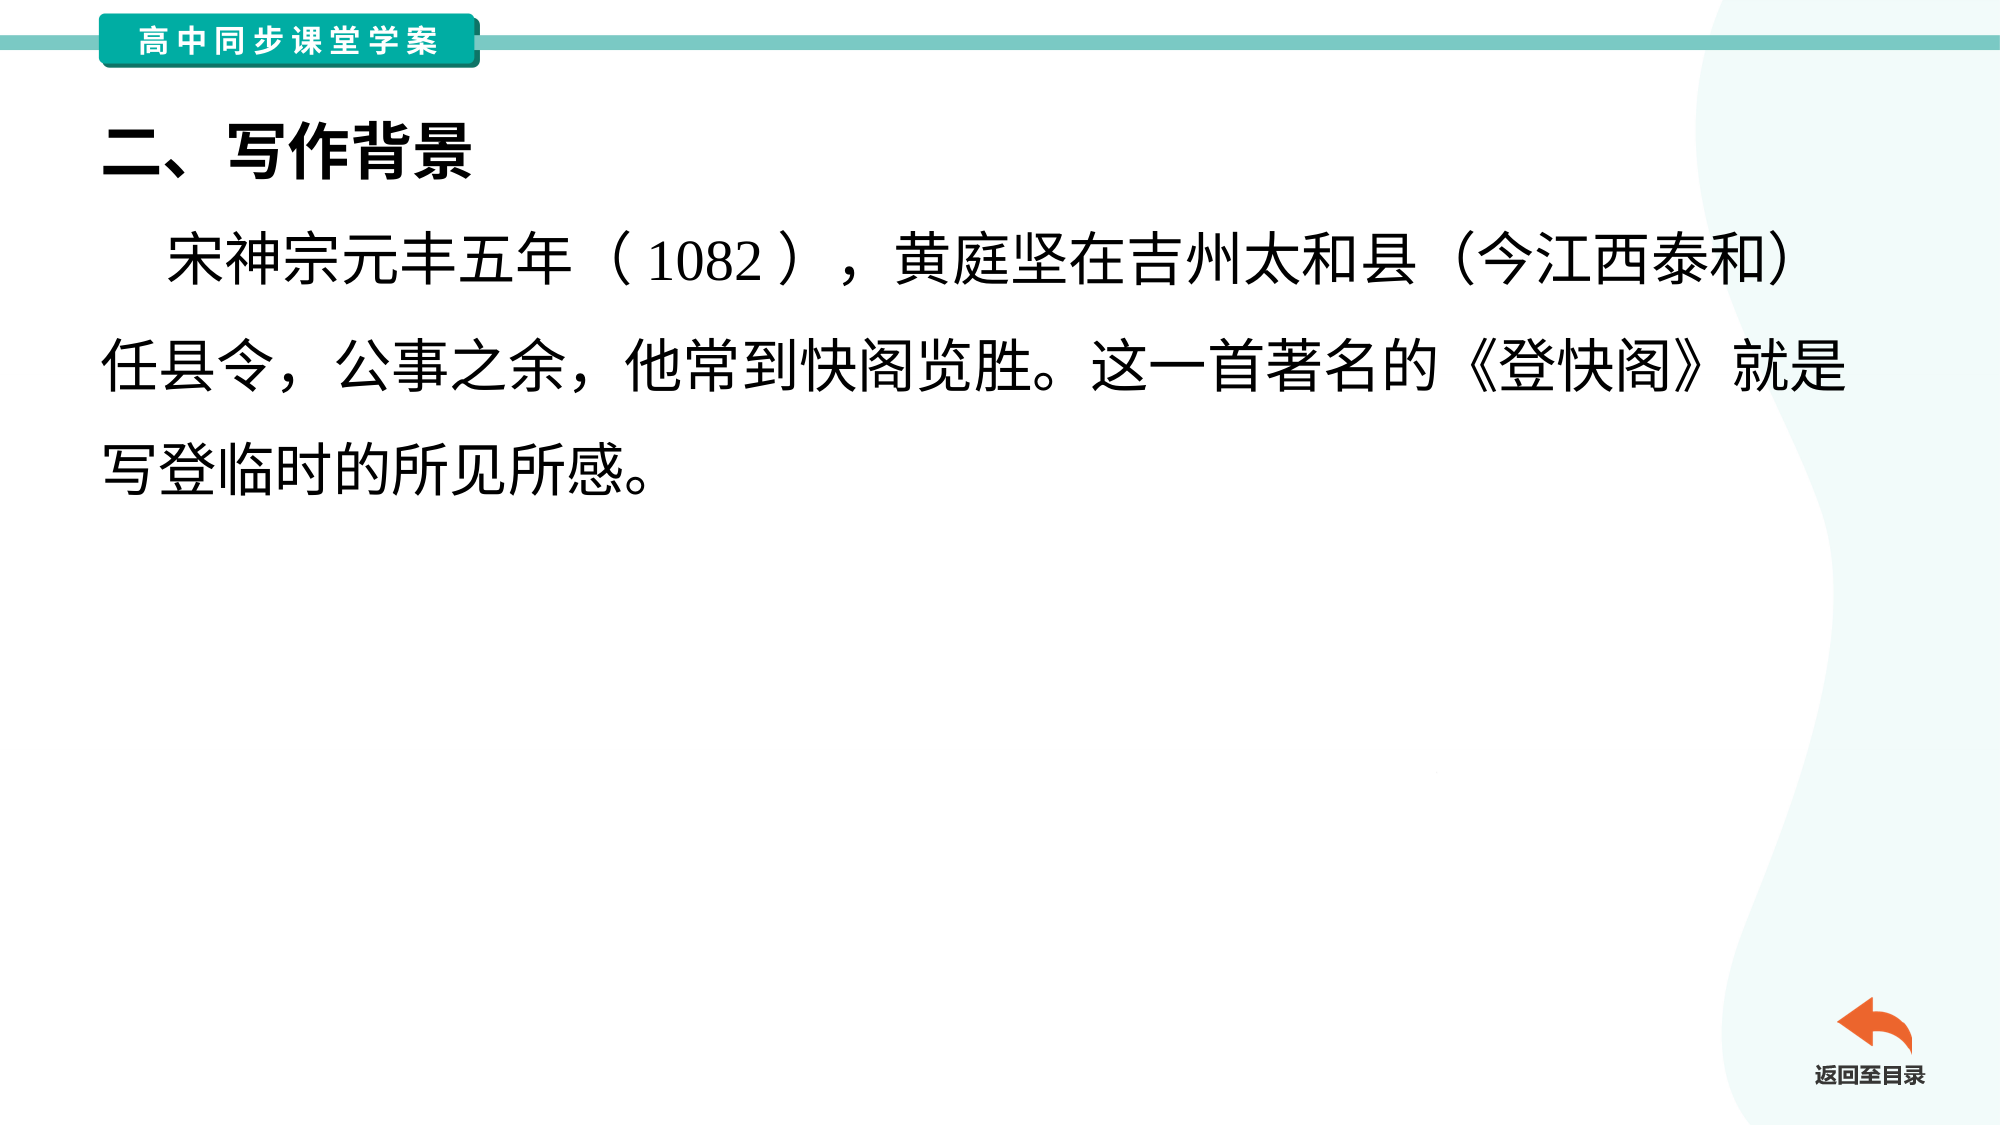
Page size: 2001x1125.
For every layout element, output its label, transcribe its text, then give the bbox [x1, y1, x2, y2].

text_box 宋神宗元丰五年（1082），黄庭坚在吉州太和县（今江西泰和） 任县令，公事之余，他常到快阁览胜。这一首著名的《登快阁》就是 写登临时的所见所感。 [100, 186, 1899, 492]
picture [0, 0, 2000, 1125]
text_box 二、写作背景 [100, 76, 1899, 186]
